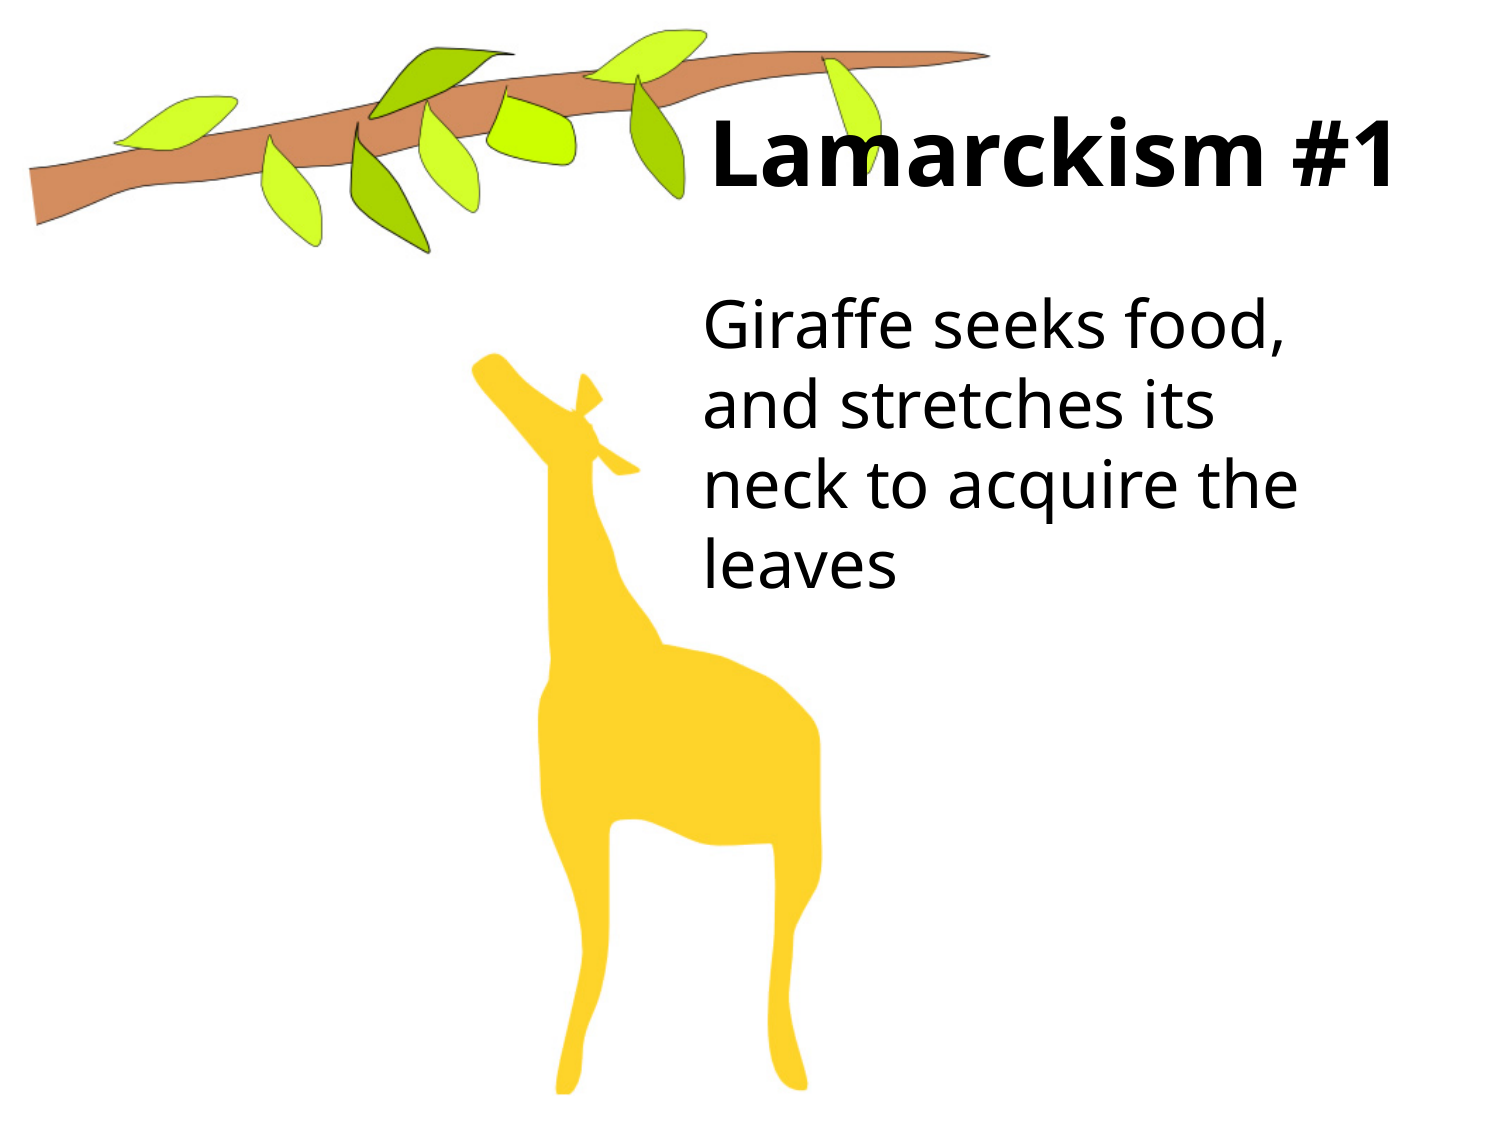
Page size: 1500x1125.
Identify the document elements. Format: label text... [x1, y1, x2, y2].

picture [0, 0, 1037, 1096]
title Lamarckism #1 [1040, 62, 1463, 238]
text_box Giraffe seeks food, and stretches its neck to acquire the leaves [1040, 274, 1341, 610]
